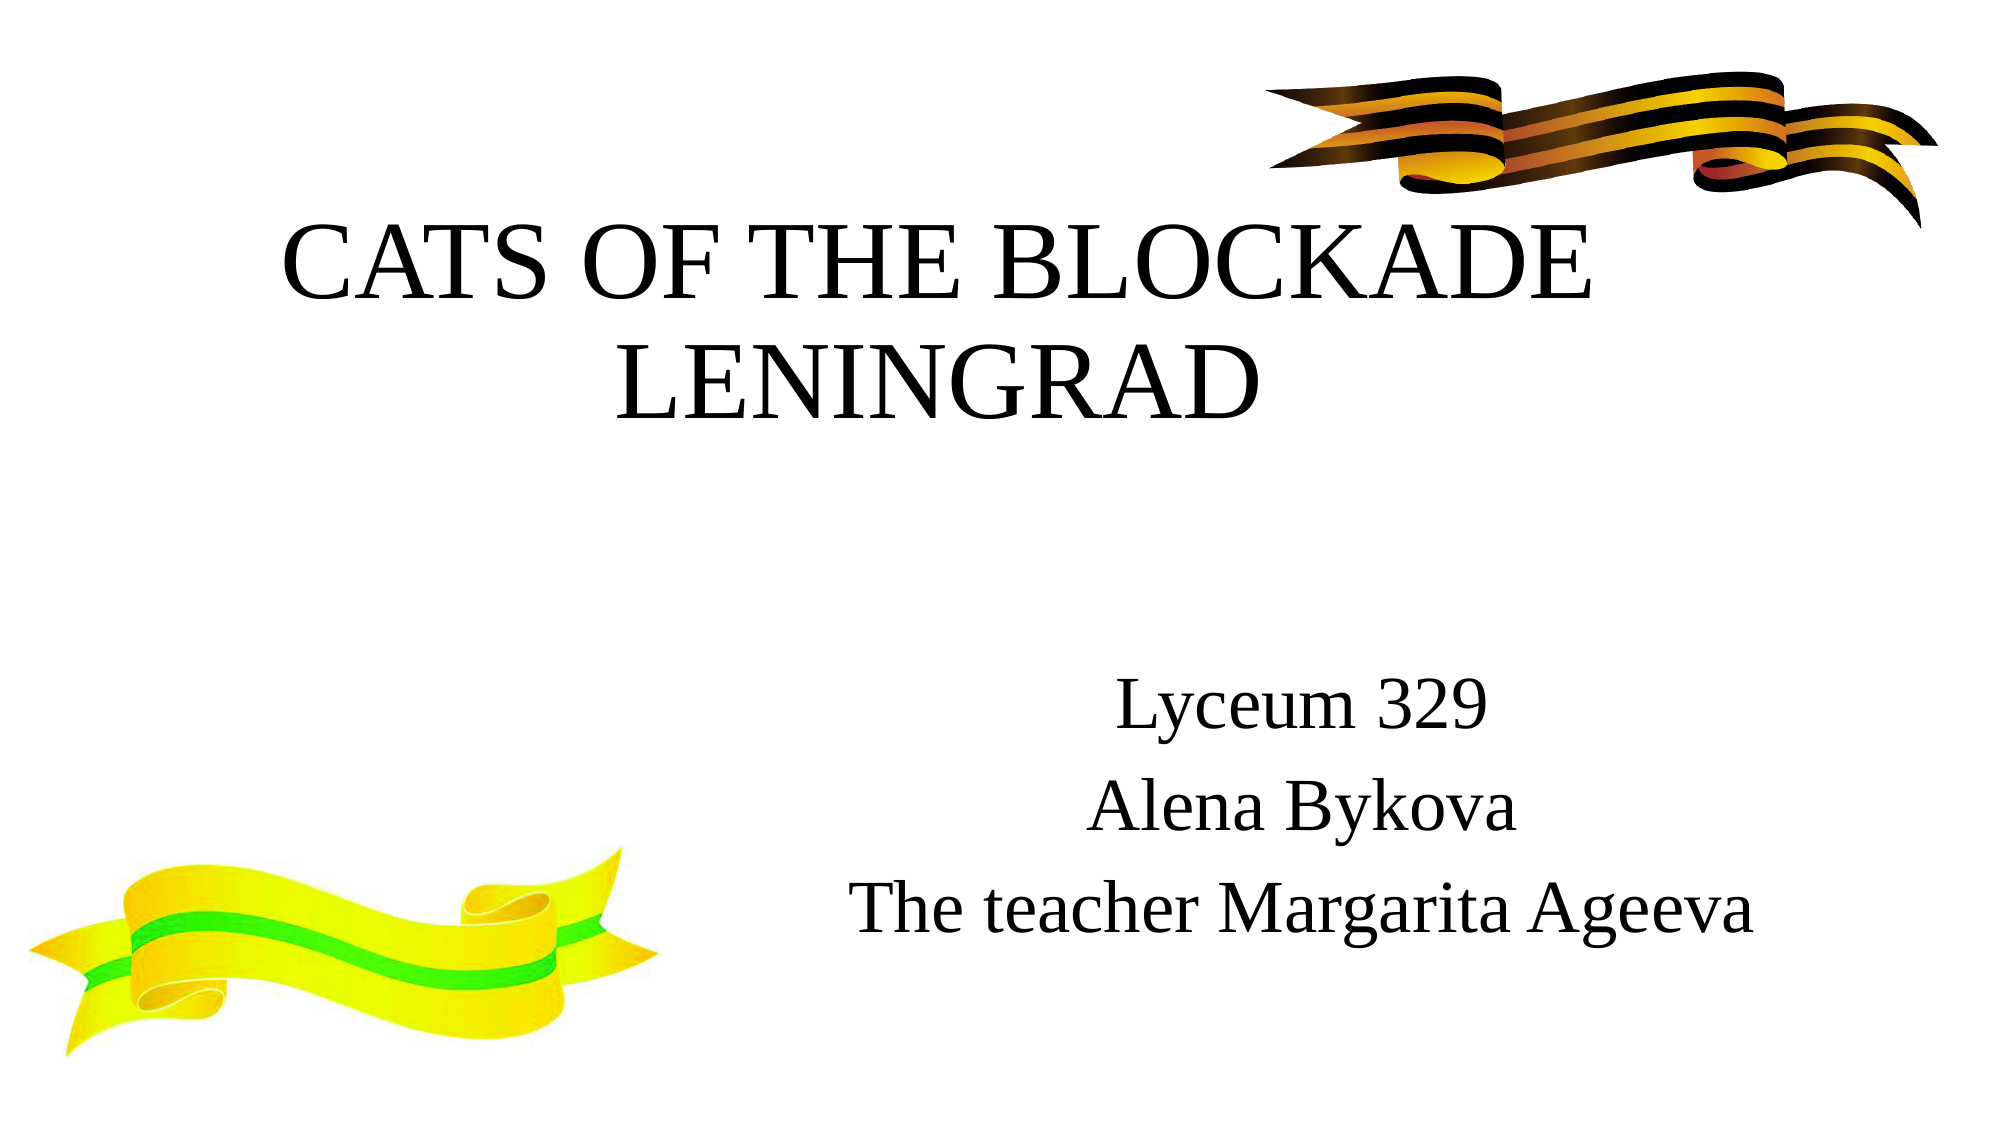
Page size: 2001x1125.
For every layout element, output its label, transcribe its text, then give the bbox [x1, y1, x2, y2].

subtitle Lyceum 329 Alena Bykova The teacher Margarita Ageeva [552, 656, 2000, 928]
picture [29, 845, 659, 1059]
title CATS OF THE BLOCKADE LENINGRAD [189, 192, 1690, 584]
picture [1254, 62, 1958, 241]
